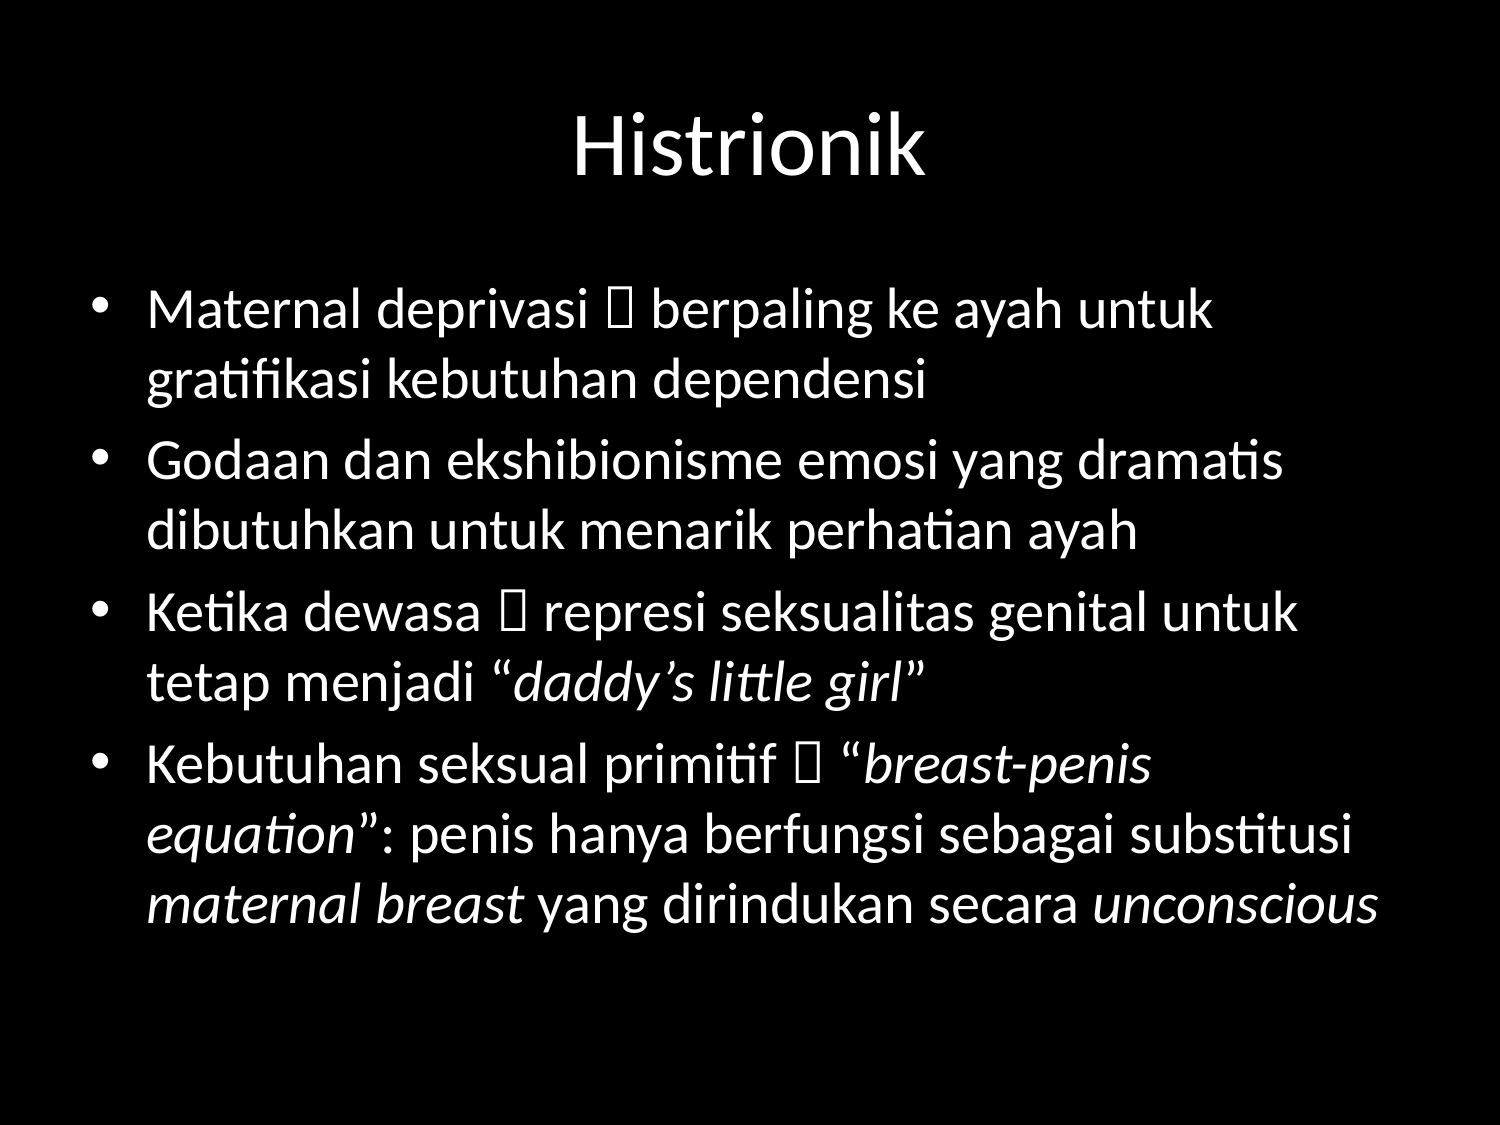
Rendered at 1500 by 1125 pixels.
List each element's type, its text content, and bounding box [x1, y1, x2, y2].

list Maternal deprivasi  berpaling ke ayah untuk gratifikasi kebutuhan dependensi Godaan dan ekshibionisme emosi yang dramatis dibutuhkan untuk menarik perhatian ayah Ketika dewasa  represi seksualitas genital untuk tetap menjadi “daddy’s little girl” Kebutuhan seksual primitif  “breast-penis equation”: penis hanya berfungsi sebagai substitusi maternal breast yang dirindukan secara unconscious [75, 262, 1425, 1005]
title Histrionik [75, 45, 1425, 233]
